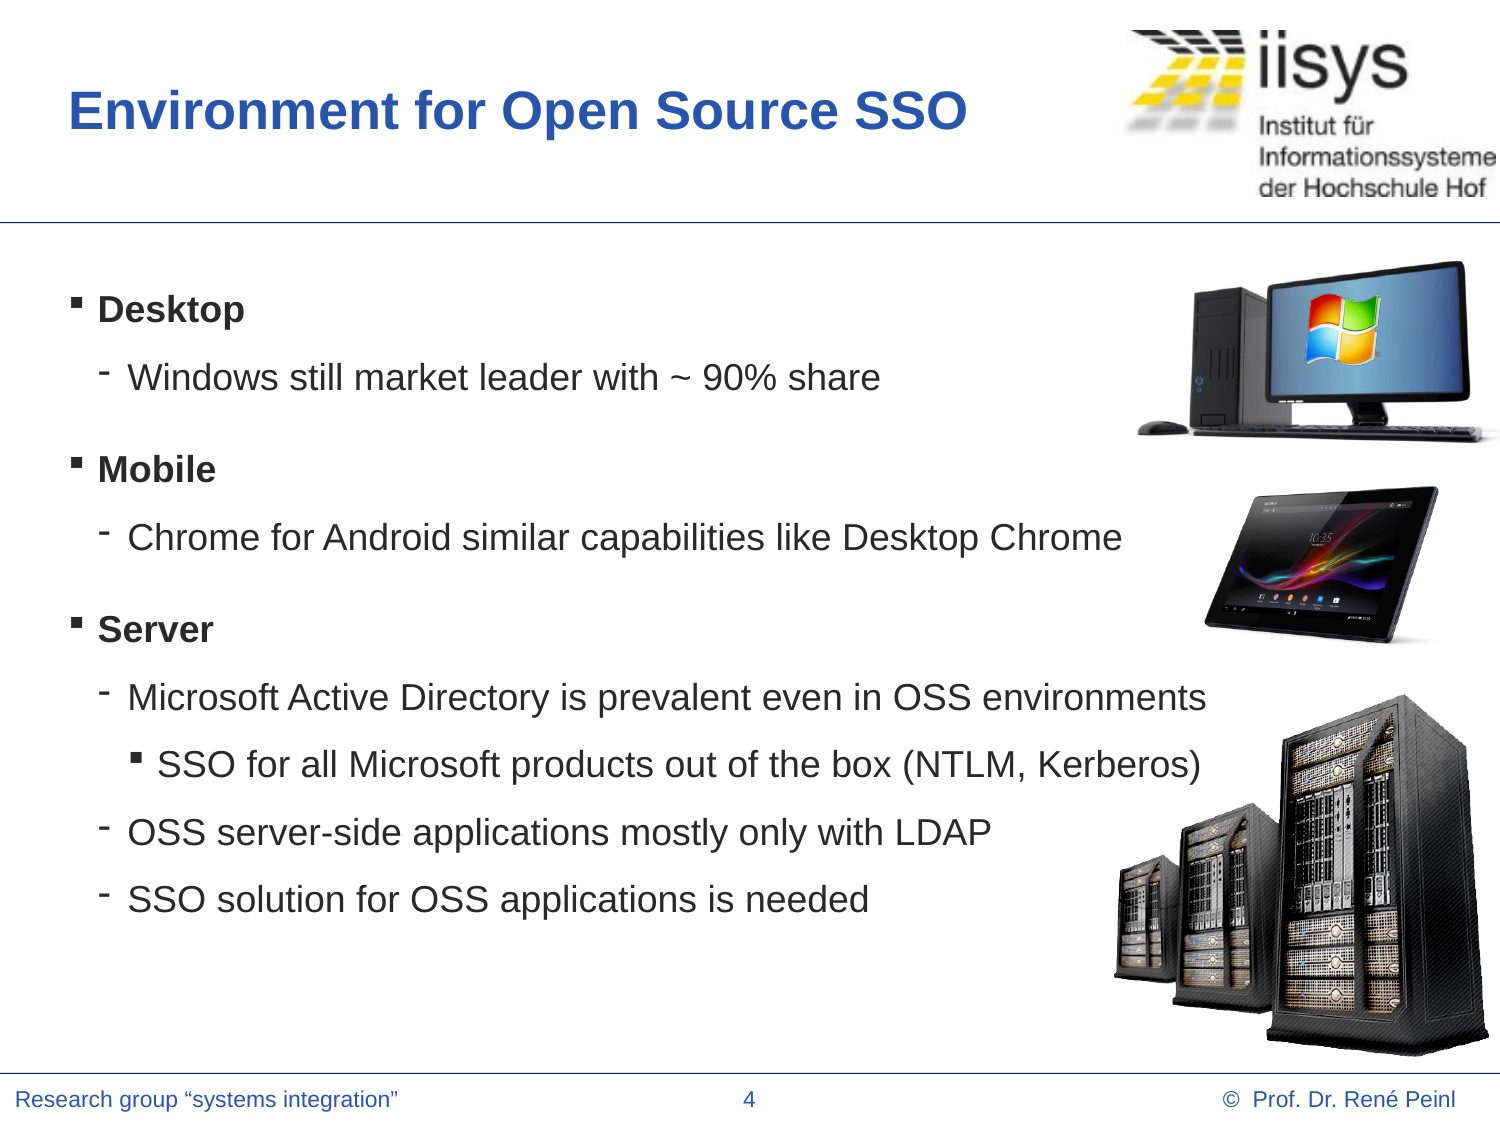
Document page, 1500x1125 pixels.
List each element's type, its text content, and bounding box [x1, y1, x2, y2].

picture [1116, 0, 1500, 207]
title Environment for Open Source SSO [52, 30, 1139, 185]
picture [1136, 243, 1500, 649]
picture [1114, 692, 1490, 1057]
list Desktop Windows still market leader with ~ 90% share Mobile Chrome for Android similar capabilities like Desktop Chrome Server Microsoft Active Directory is prevalent even in OSS environments SSO for all Microsoft products out of the box (NTLM, Kerberos) OSS server-side applications mostly only with LDAP SSO solution for OSS applications is needed [52, 255, 1457, 1036]
